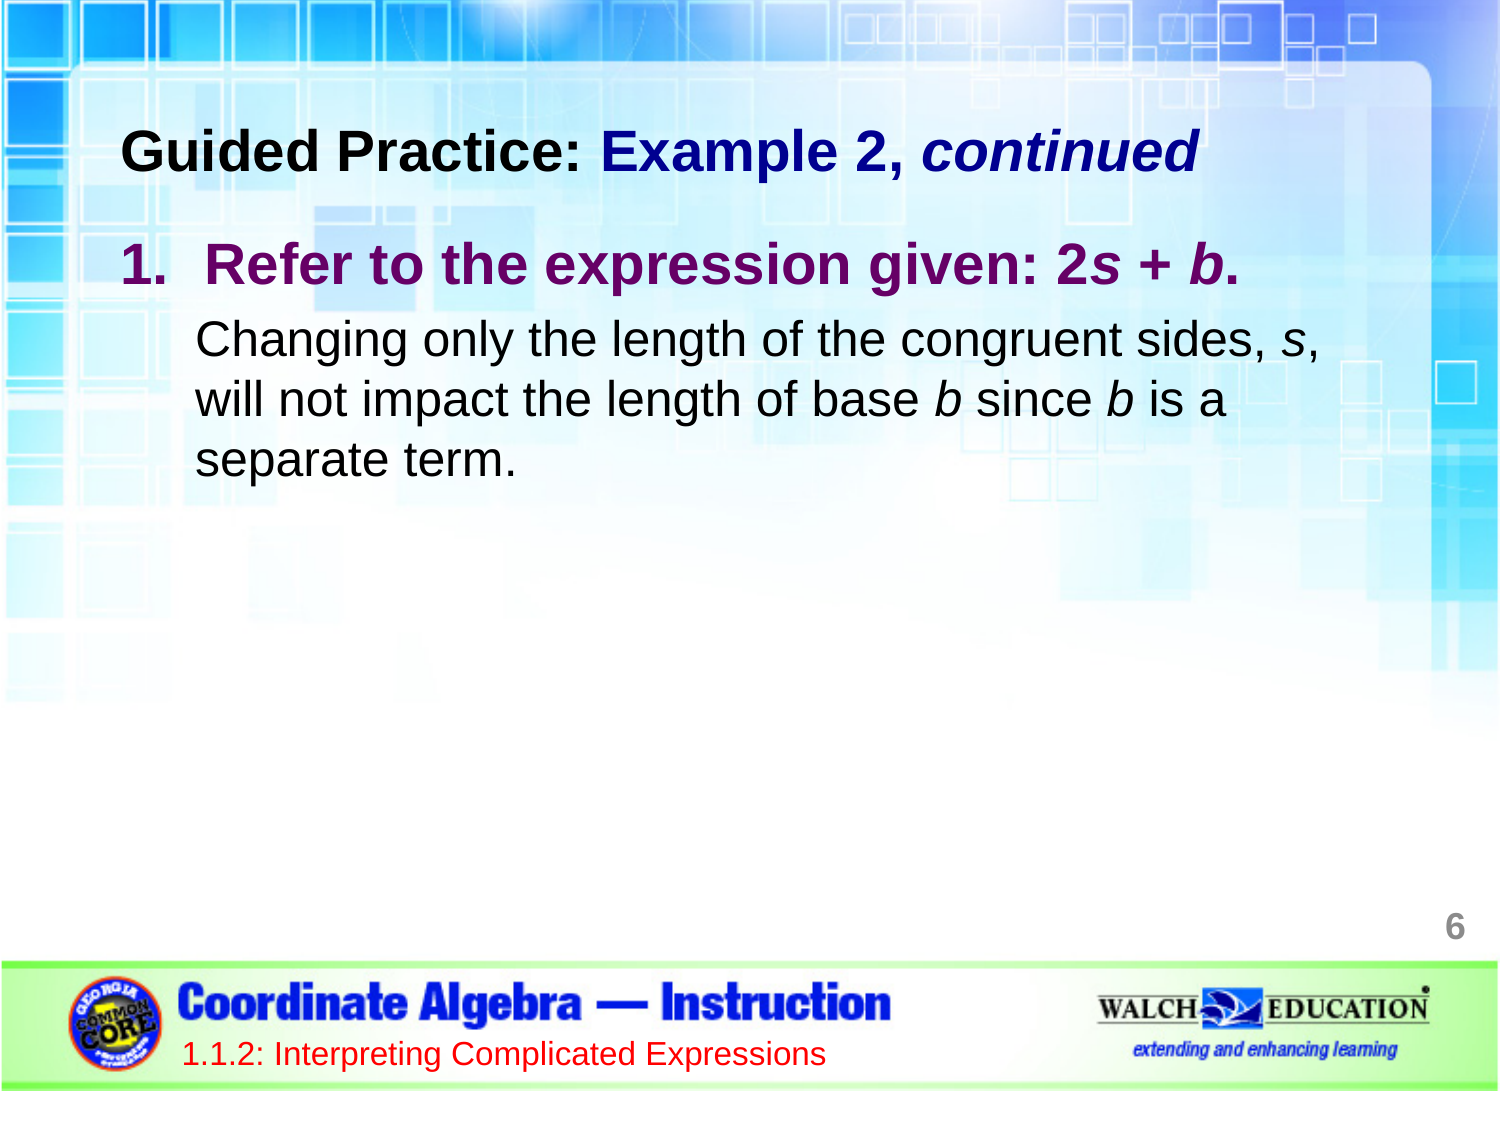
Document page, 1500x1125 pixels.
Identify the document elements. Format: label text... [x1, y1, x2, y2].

subtitle Guided Practice: Example 2, continued Refer to the expression given: 2s + b. Changing only the length of the congruent sides, s, will not impact the length of base b since b is a separate term. [105, 105, 1413, 925]
list 1.1.2: Interpreting Complicated Expressions [166, 1024, 1074, 1069]
slide_number 6 [1361, 901, 1481, 949]
picture [1, 0, 1500, 1091]
